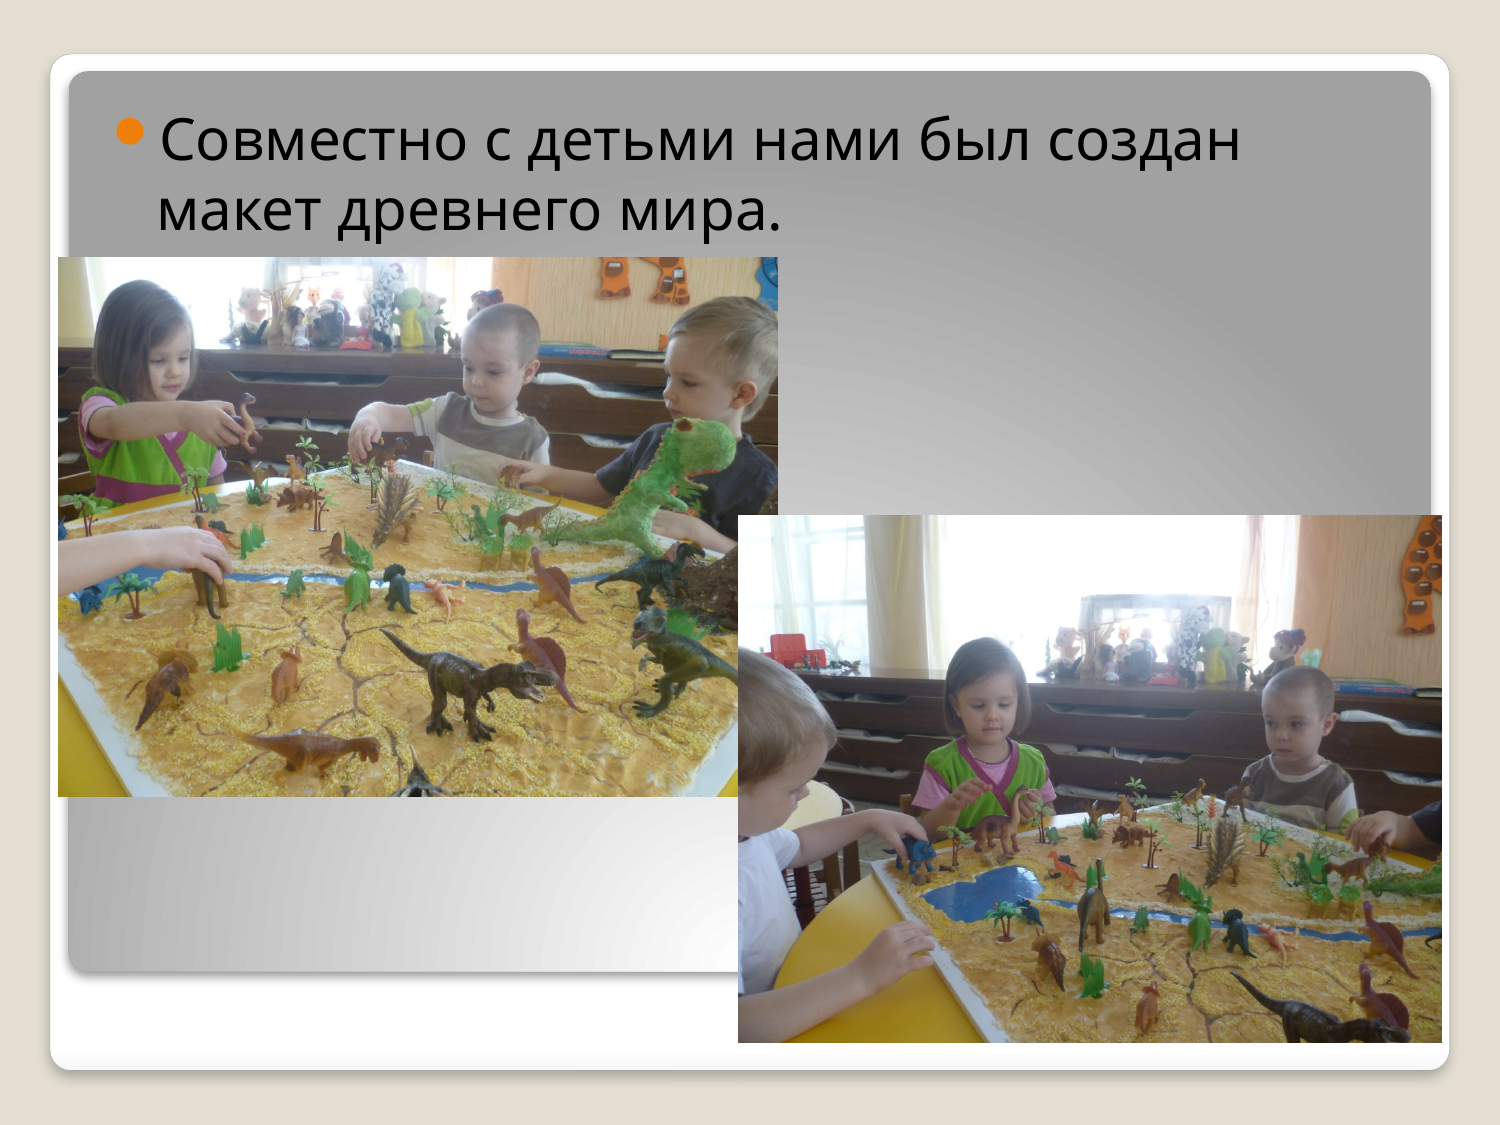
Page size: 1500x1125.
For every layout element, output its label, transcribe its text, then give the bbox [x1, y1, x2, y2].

list Совместно с детьми нами был создан макет древнего мира. [82, 86, 1425, 514]
picture [58, 257, 1442, 1044]
